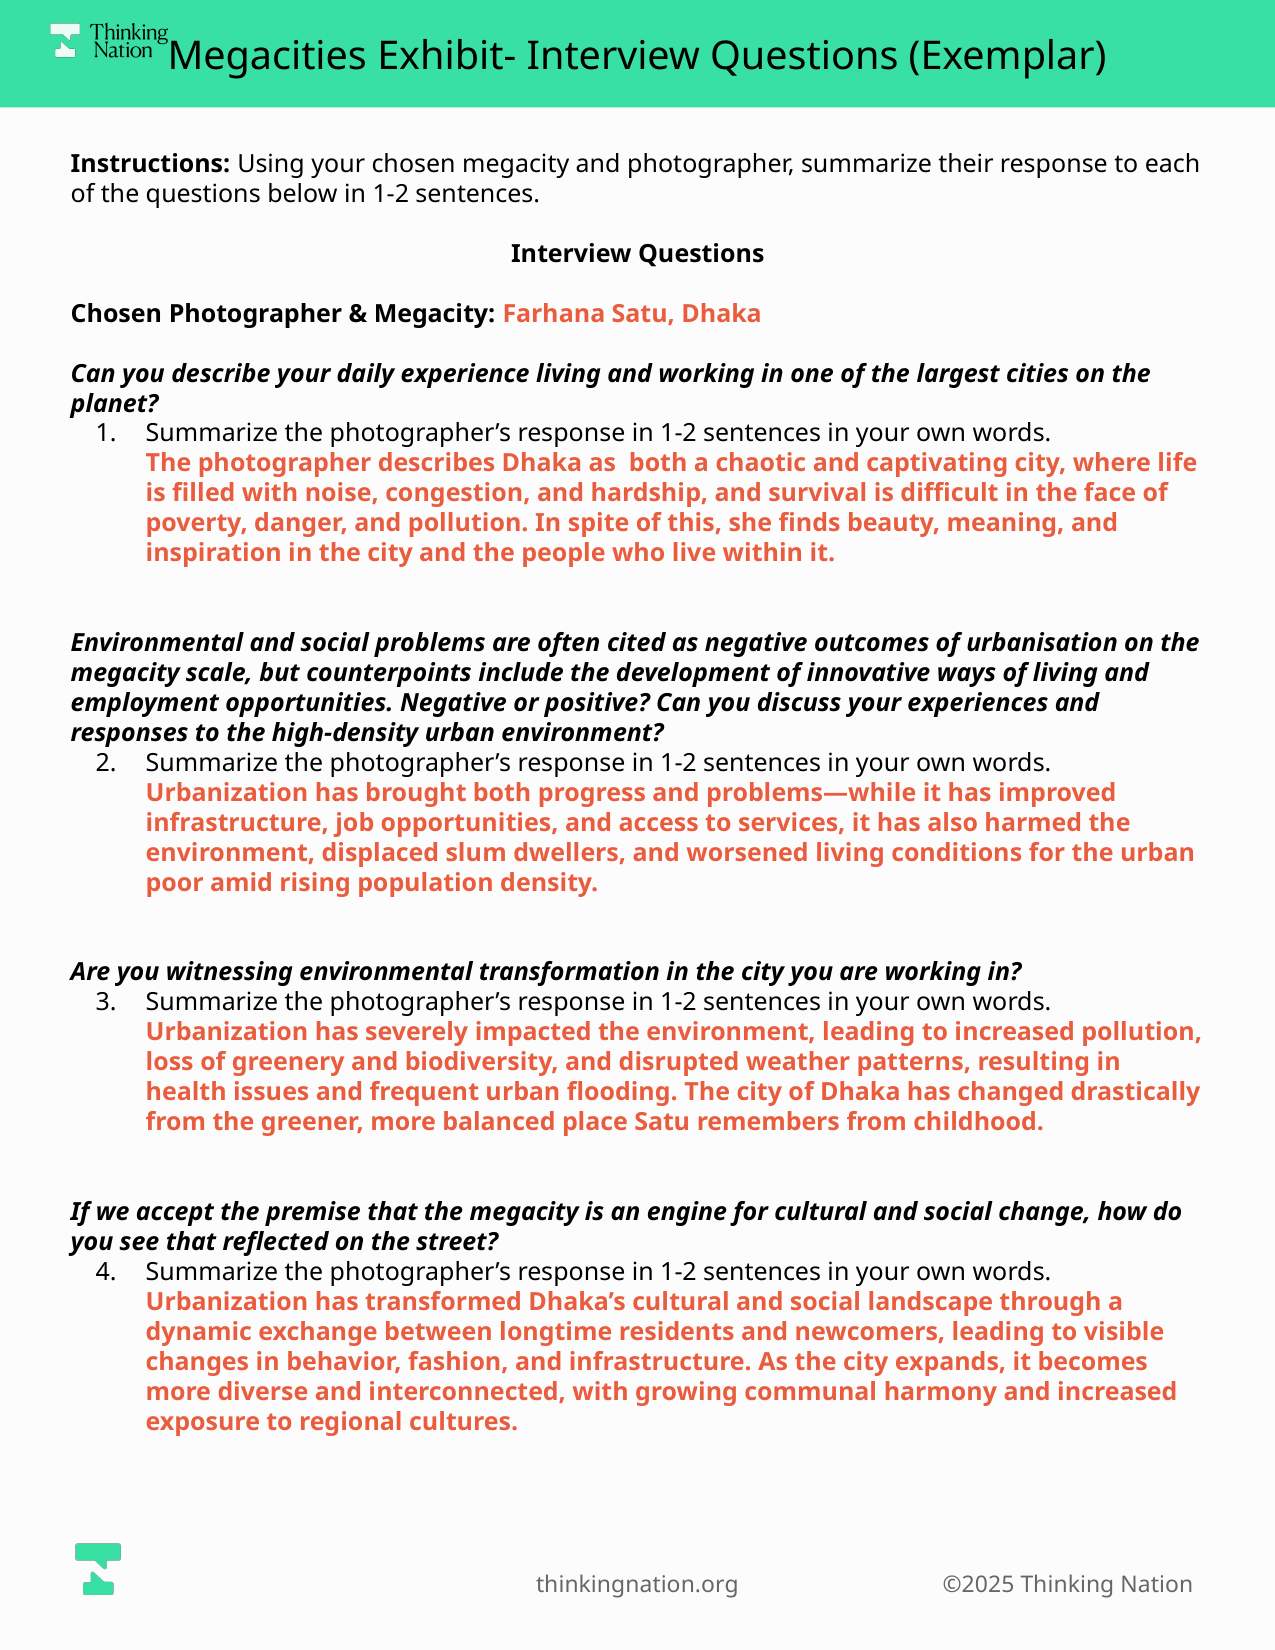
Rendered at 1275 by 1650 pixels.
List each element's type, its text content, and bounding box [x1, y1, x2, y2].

text_box ©2025 Thinking Nation [907, 1553, 1210, 1605]
text_box Instructions: Using your chosen megacity and photographer, summarize their response to each of the questions below in 1-2 sentences. Interview Questions Chosen Photographer & Megacity: Farhana Satu, Dhaka Can you describe your daily experience living and working in one of the largest cities on the planet? Summarize the photographer’s response in 1-2 sentences in your own words. The photographer describes Dhaka as both a chaotic and captivating city, where life is filled with noise, congestion, and hardship, and survival is difficult in the face of poverty, danger, and pollution. In spite of this, she finds beauty, meaning, and inspiration in the city and the people who live within it. Environmental and social problems are often cited as negative outcomes of urbanisation on the megacity scale, but counterpoints include the development of innovative ways of living and employment opportunities. Negative or positive? Can you discuss your experiences and responses to the high-density urban environment? Summarize the photographer’s response in 1-2 sentences in your own words. Urbanization has brought both progress and problems—while it has improved infrastructure, job opportunities, and access to services, it has also harmed the environment, displaced slum dwellers, and worsened living conditions for the urban poor amid rising population density. Are you witnessing environmental transformation in the city you are working in? Summarize the photographer’s response in 1-2 sentences in your own words. Urbanization has severely impacted the environment, leading to increased pollution, loss of greenery and biodiversity, and disrupted weather patterns, resulting in health issues and frequent urban flooding. The city of Dhaka has changed drastically from the greener, more balanced place Satu remembers from childhood. If we accept the premise that the megacity is an engine for cultural and social change, how do you see that reflected on the street? Summarize the photographer’s response in 1-2 sentences in your own words. Urbanization has transformed Dhaka’s cultural and social landscape through a dynamic exchange between longtime residents and newcomers, leading to visible changes in behavior, fashion, and infrastructure. As the city expands, it becomes more diverse and interconnected, with growing communal harmony and increased exposure to regional cultures. [55, 132, 1221, 1450]
text_box Megacities Exhibit- Interview Questions (Exemplar) [0, 0, 1275, 108]
text_box thinkingnation.org [486, 1553, 789, 1605]
picture [62, 1533, 134, 1605]
picture [36, 12, 172, 69]
